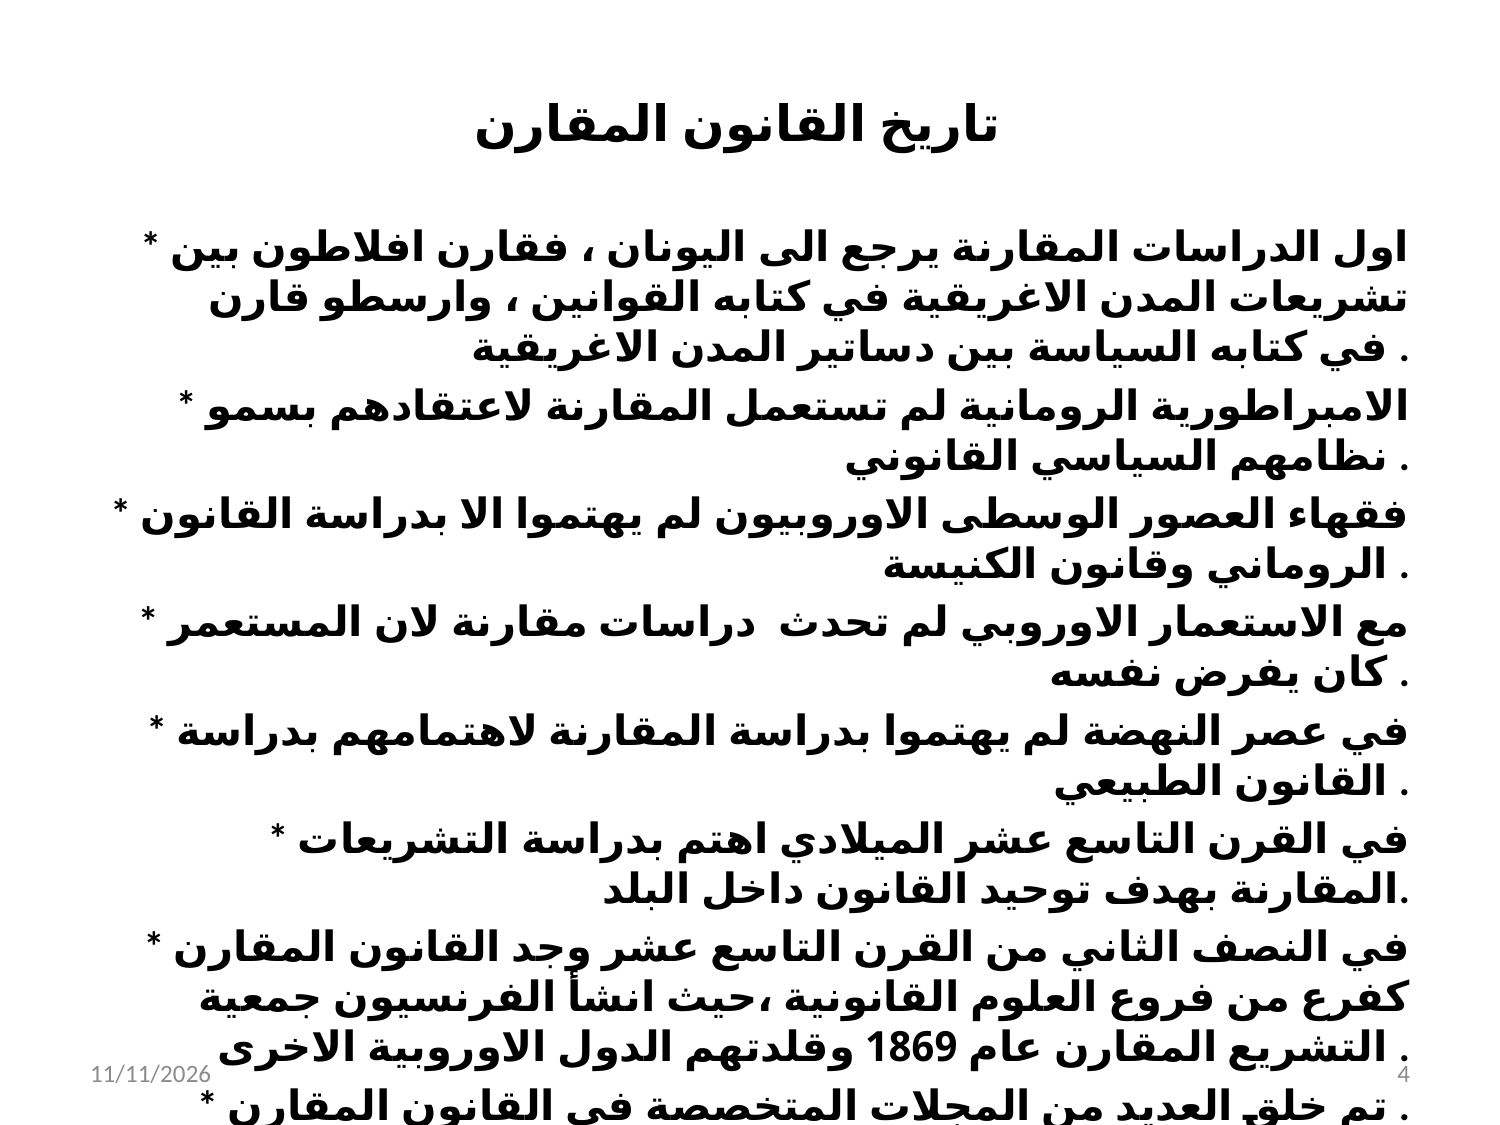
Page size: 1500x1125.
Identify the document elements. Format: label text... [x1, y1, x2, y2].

list * اول الدراسات المقارنة يرجع الى اليونان ، فقارن افلاطون بين تشريعات المدن الاغريقية في كتابه القوانين ، وارسطو قارن في كتابه السياسة بين دساتير المدن الاغريقية . * الامبراطورية الرومانية لم تستعمل المقارنة لاعتقادهم بسمو نظامهم السياسي القانوني . * فقهاء العصور الوسطى الاوروبيون لم يهتموا الا بدراسة القانون الروماني وقانون الكنيسة . * مع الاستعمار الاوروبي لم تحدث دراسات مقارنة لان المستعمر كان يفرض نفسه . * في عصر النهضة لم يهتموا بدراسة المقارنة لاهتمامهم بدراسة القانون الطبيعي . * في القرن التاسع عشر الميلادي اهتم بدراسة التشريعات المقارنة بهدف توحيد القانون داخل البلد. * في النصف الثاني من القرن التاسع عشر وجد القانون المقارن كفرع من فروع العلوم القانونية ،حيث انشأ الفرنسيون جمعية التشريع المقارن عام 1869 وقلدتهم الدول الاوروبية الاخرى . * تم خلق العديد من المجلات المتخصصة في القانون المقارن . * انعقد اول مؤتمر دولي للقانون المقارن في باريس عام 1900 . * بعد الحرب العالمية الثانية تطورت دراسات القانون المقارن وبدأ الاهتمام بدراسة القانون الانجليزي. [75, 212, 1425, 1013]
title تاريخ القانون المقارن [300, 75, 1188, 168]
slide_number 4 [1074, 1042, 1425, 1103]
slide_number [75, 1042, 425, 1103]
